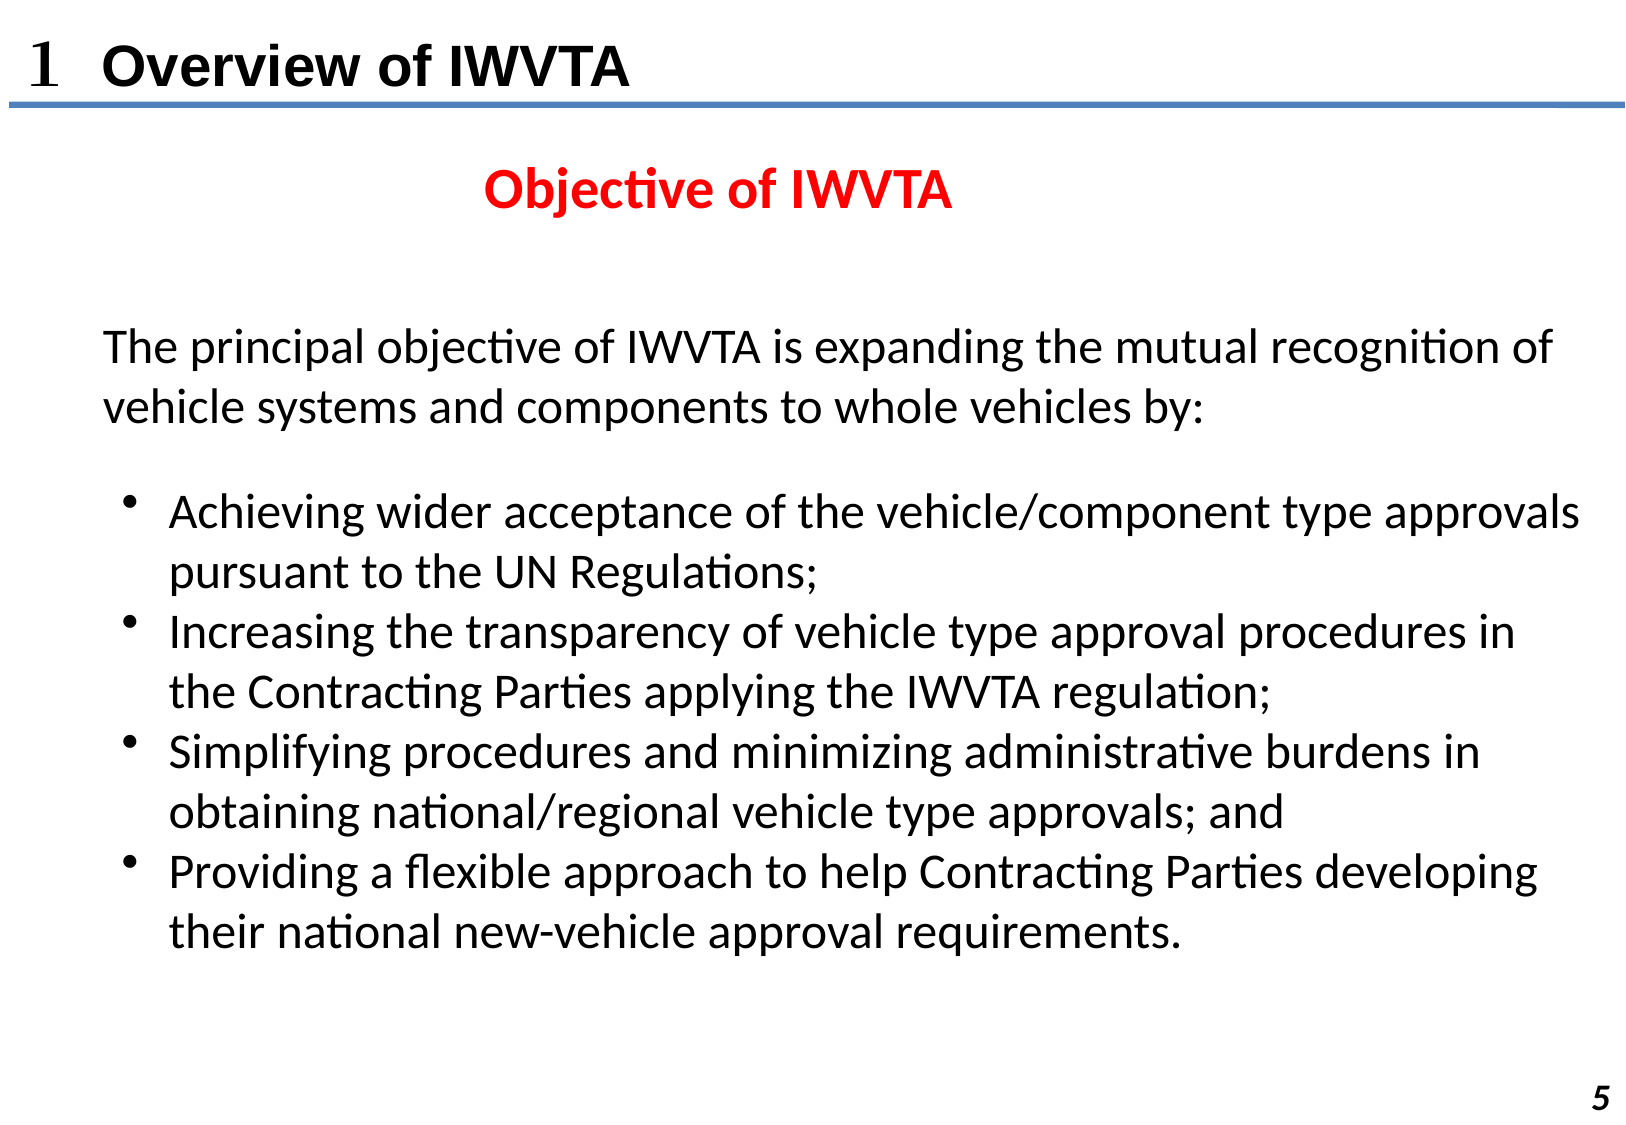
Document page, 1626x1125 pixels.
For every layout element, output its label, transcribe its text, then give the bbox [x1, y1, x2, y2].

text_box １ Overview of IWVTA [0, 20, 719, 106]
text_box Objective of IWVTA [469, 143, 1097, 185]
text_box The principal objective of IWVTA is expanding the mutual recognition of vehicle systems and components to whole vehicles by: Achieving wider acceptance of the vehicle/component type approvals pursuant to the UN Regulations; Increasing the transparency of vehicle type approval procedures in the Contracting Parties applying the IWVTA regulation; Simplifying procedures and minimizing administrative burdens in obtaining national/regional vehicle type approvals; and Providing a flexible approach to help Contracting Parties developing their national new-vehicle approval requirements. [31, 185, 1600, 1026]
slide_number 5 [1245, 1065, 1625, 1125]
